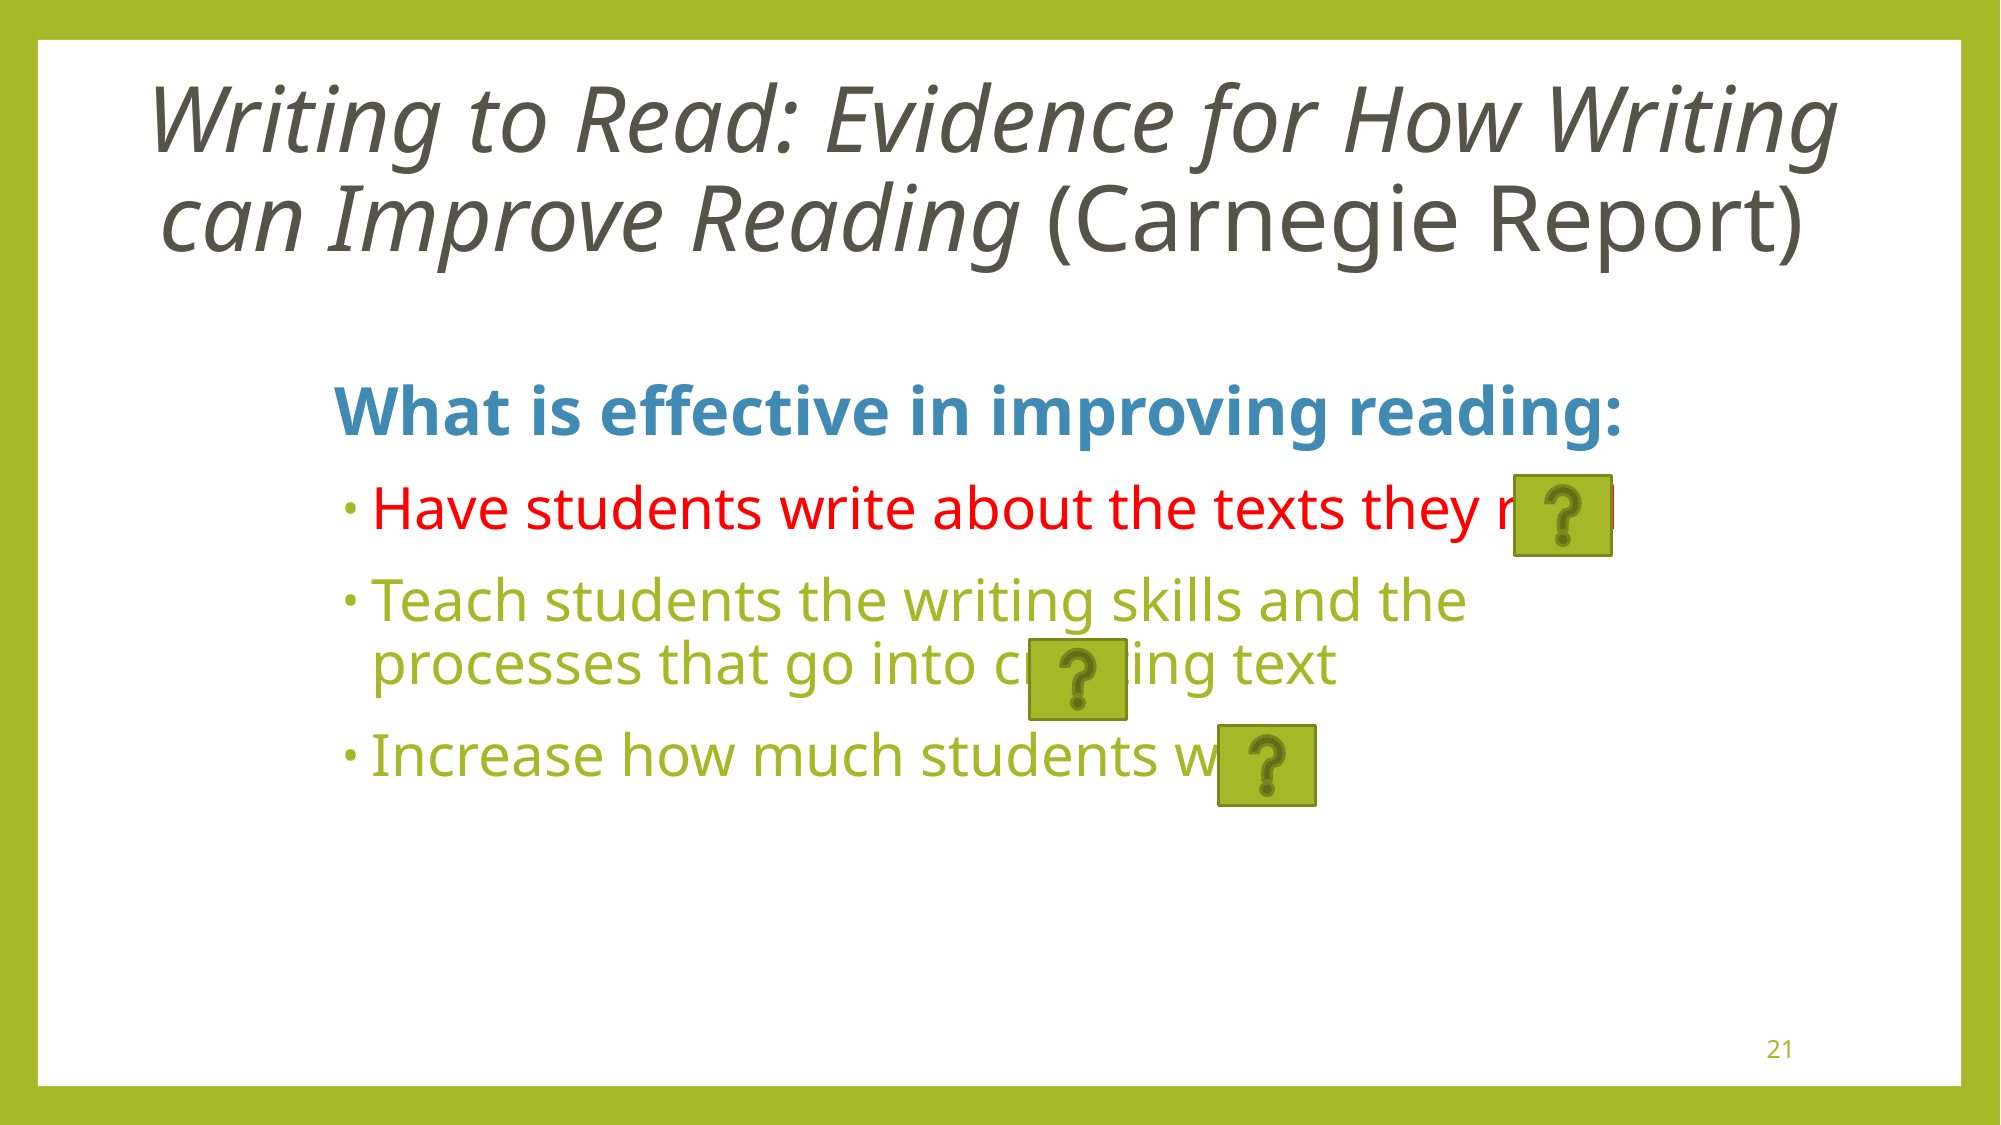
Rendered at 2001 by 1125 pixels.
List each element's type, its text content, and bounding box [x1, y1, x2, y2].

list What is effective in improving reading: Have students write about the texts they read Teach students the writing skills and the processes that go into creating text Increase how much students write [319, 370, 1670, 951]
text_box [1028, 638, 1128, 721]
title Writing to Read: Evidence for How Writing can Improve Reading (Carnegie Report) [47, 45, 1941, 300]
slide_number 21 [1530, 1020, 1811, 1081]
text_box [1217, 724, 1317, 807]
text_box [1513, 474, 1613, 557]
